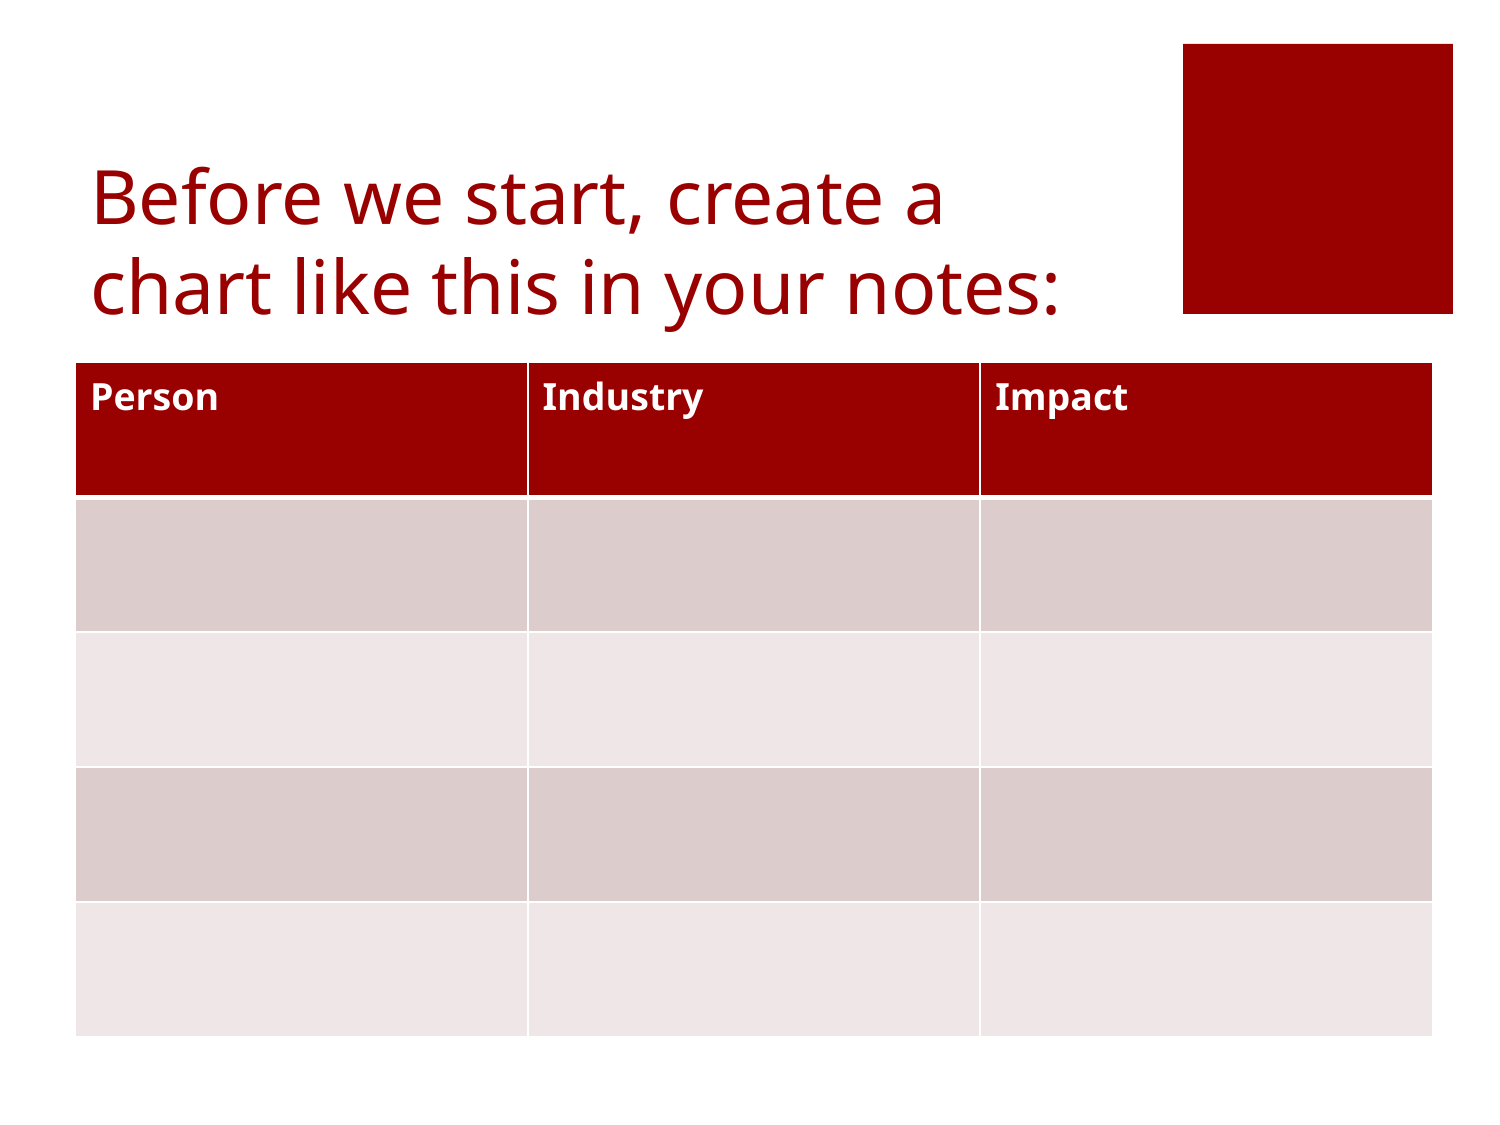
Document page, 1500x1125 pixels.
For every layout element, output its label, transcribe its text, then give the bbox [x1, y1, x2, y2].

table_cell [981, 500, 1432, 631]
table_cell [76, 903, 527, 1036]
table_cell [76, 768, 527, 901]
table_header Impact [981, 363, 1432, 495]
table_cell [981, 768, 1432, 901]
table_cell [981, 633, 1432, 766]
table_header Person [76, 363, 527, 495]
table_cell [76, 633, 527, 766]
table_cell [529, 768, 979, 901]
table_header Industry [529, 363, 979, 495]
table_cell [529, 500, 979, 631]
table_cell [529, 633, 979, 766]
table_cell [981, 903, 1432, 1036]
table_cell [76, 500, 527, 631]
title Before we start, create a chart like this in your notes: [75, 149, 1143, 338]
table_cell [529, 903, 979, 1036]
